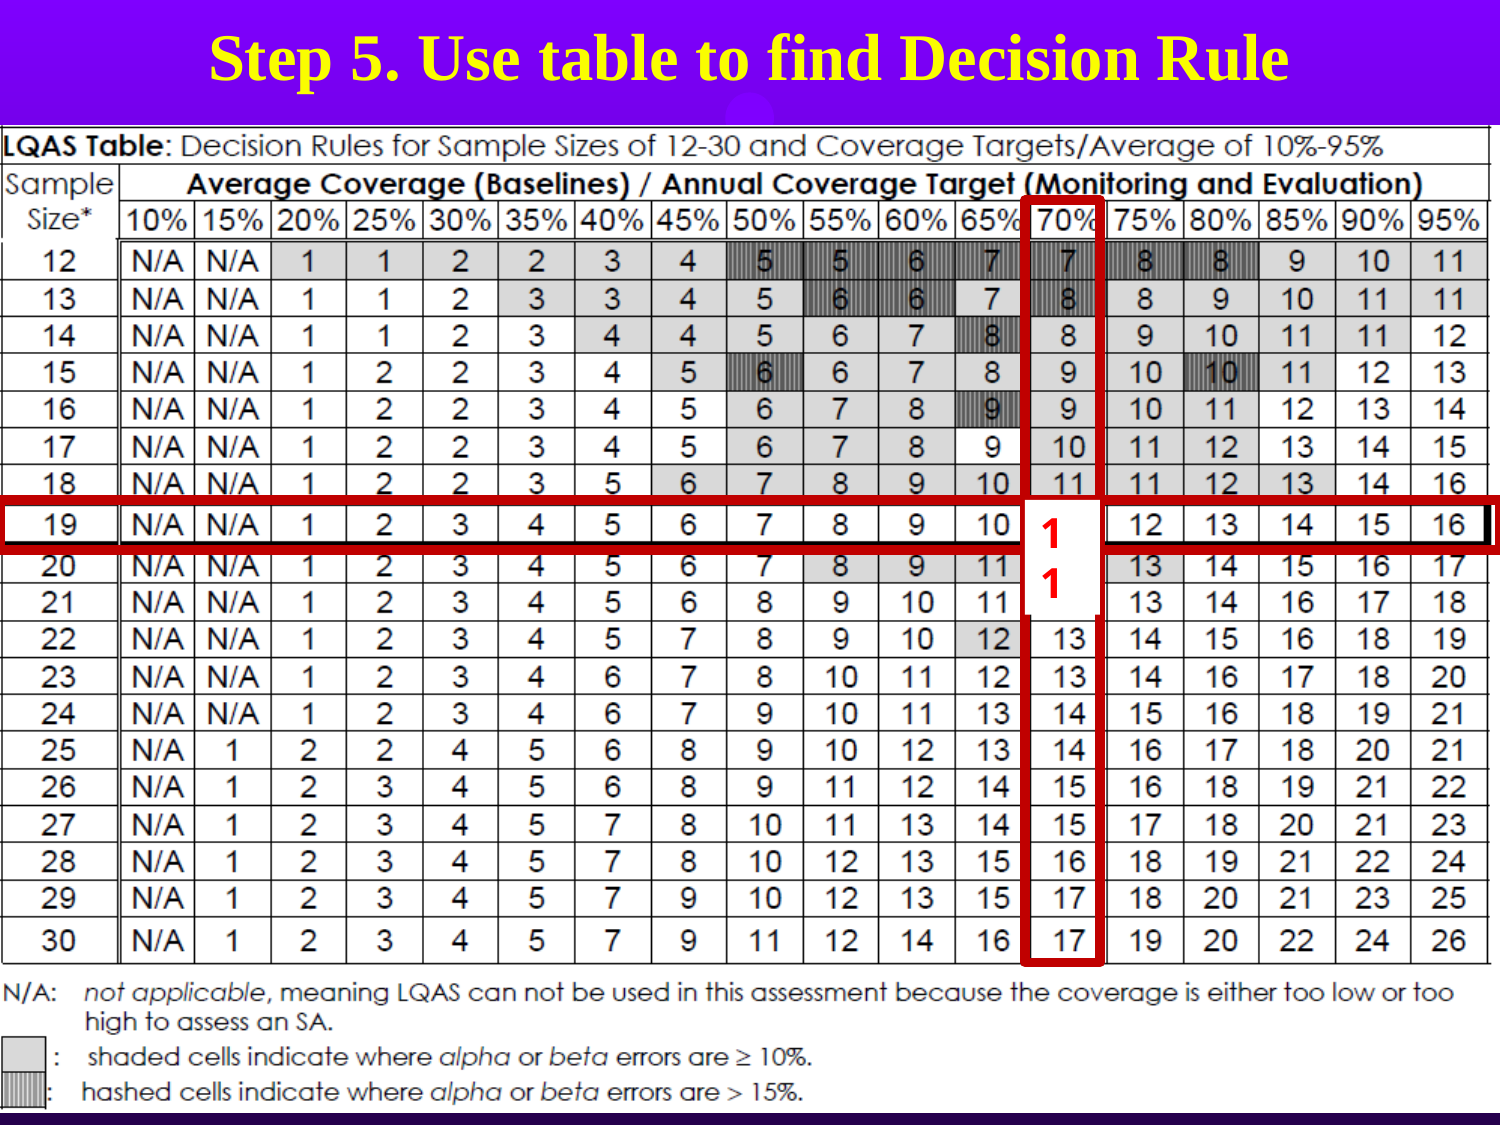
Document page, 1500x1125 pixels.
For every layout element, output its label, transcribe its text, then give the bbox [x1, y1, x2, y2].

picture [0, 124, 1500, 1113]
title Step 5. Use table to find Decision Rule [112, 0, 1388, 123]
